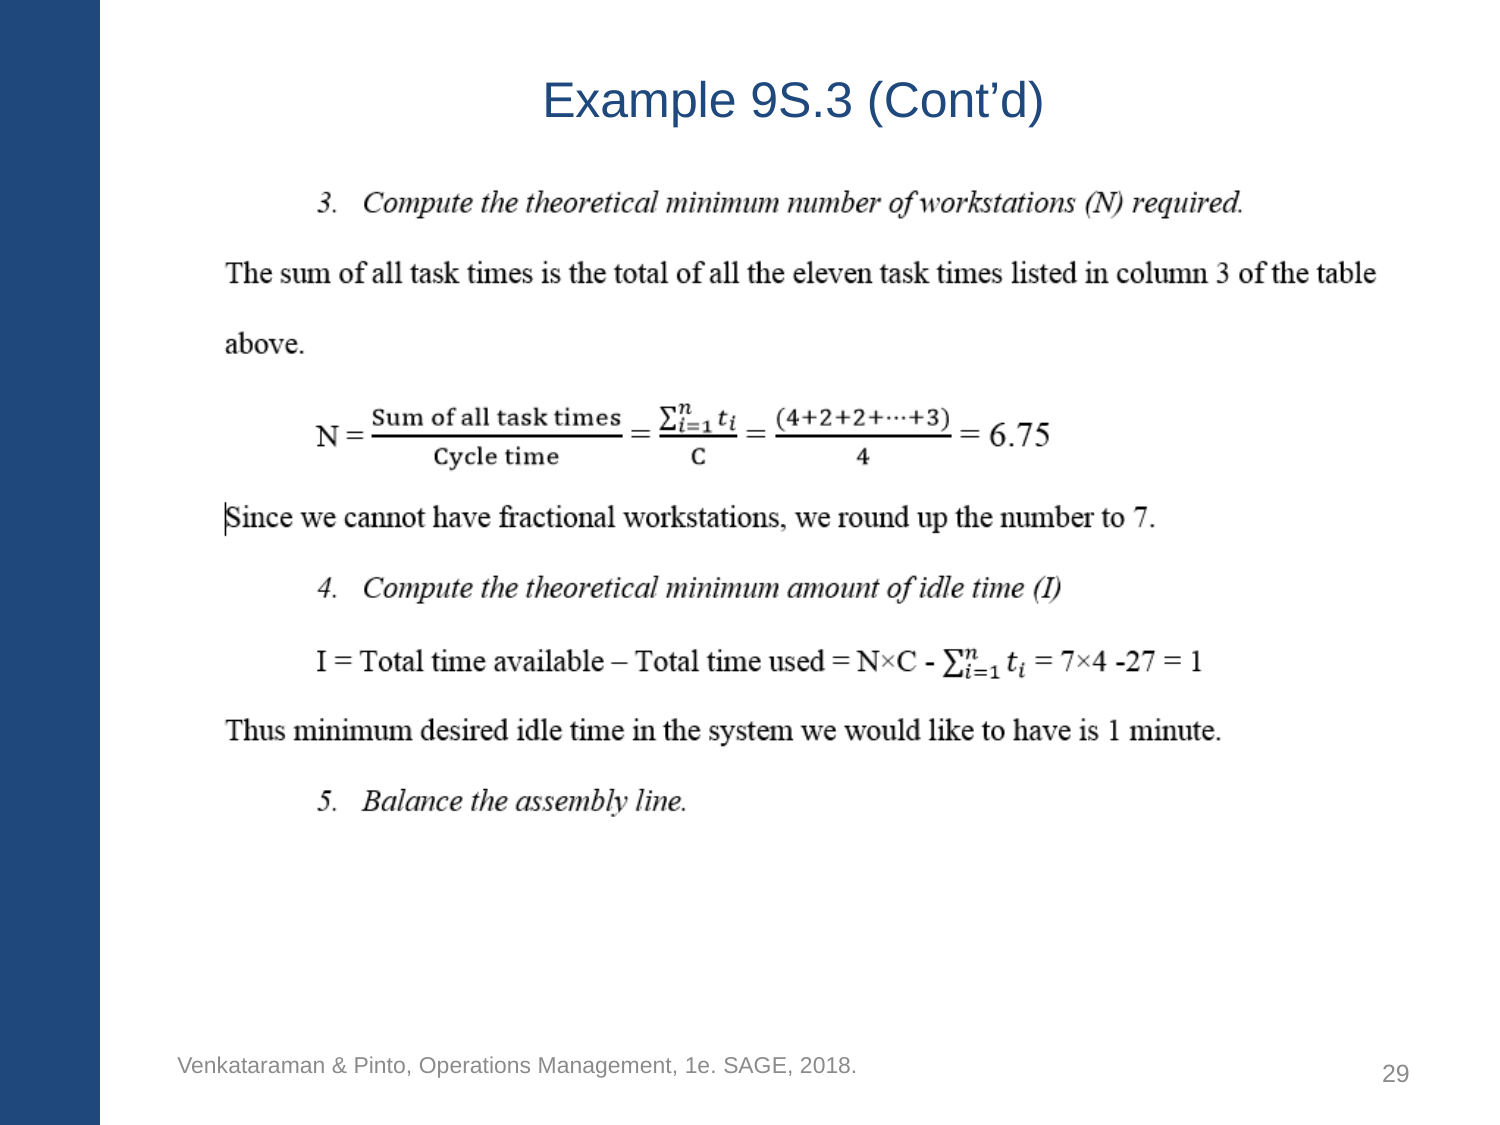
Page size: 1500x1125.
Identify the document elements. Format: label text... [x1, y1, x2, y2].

title Example 9S.3 (Cont’d) [162, 37, 1425, 158]
picture [199, 175, 1388, 842]
slide_number 29 [1350, 1042, 1425, 1103]
footer Venkataraman & Pinto, Operations Management, 1e. SAGE, 2018. [162, 1042, 1313, 1103]
